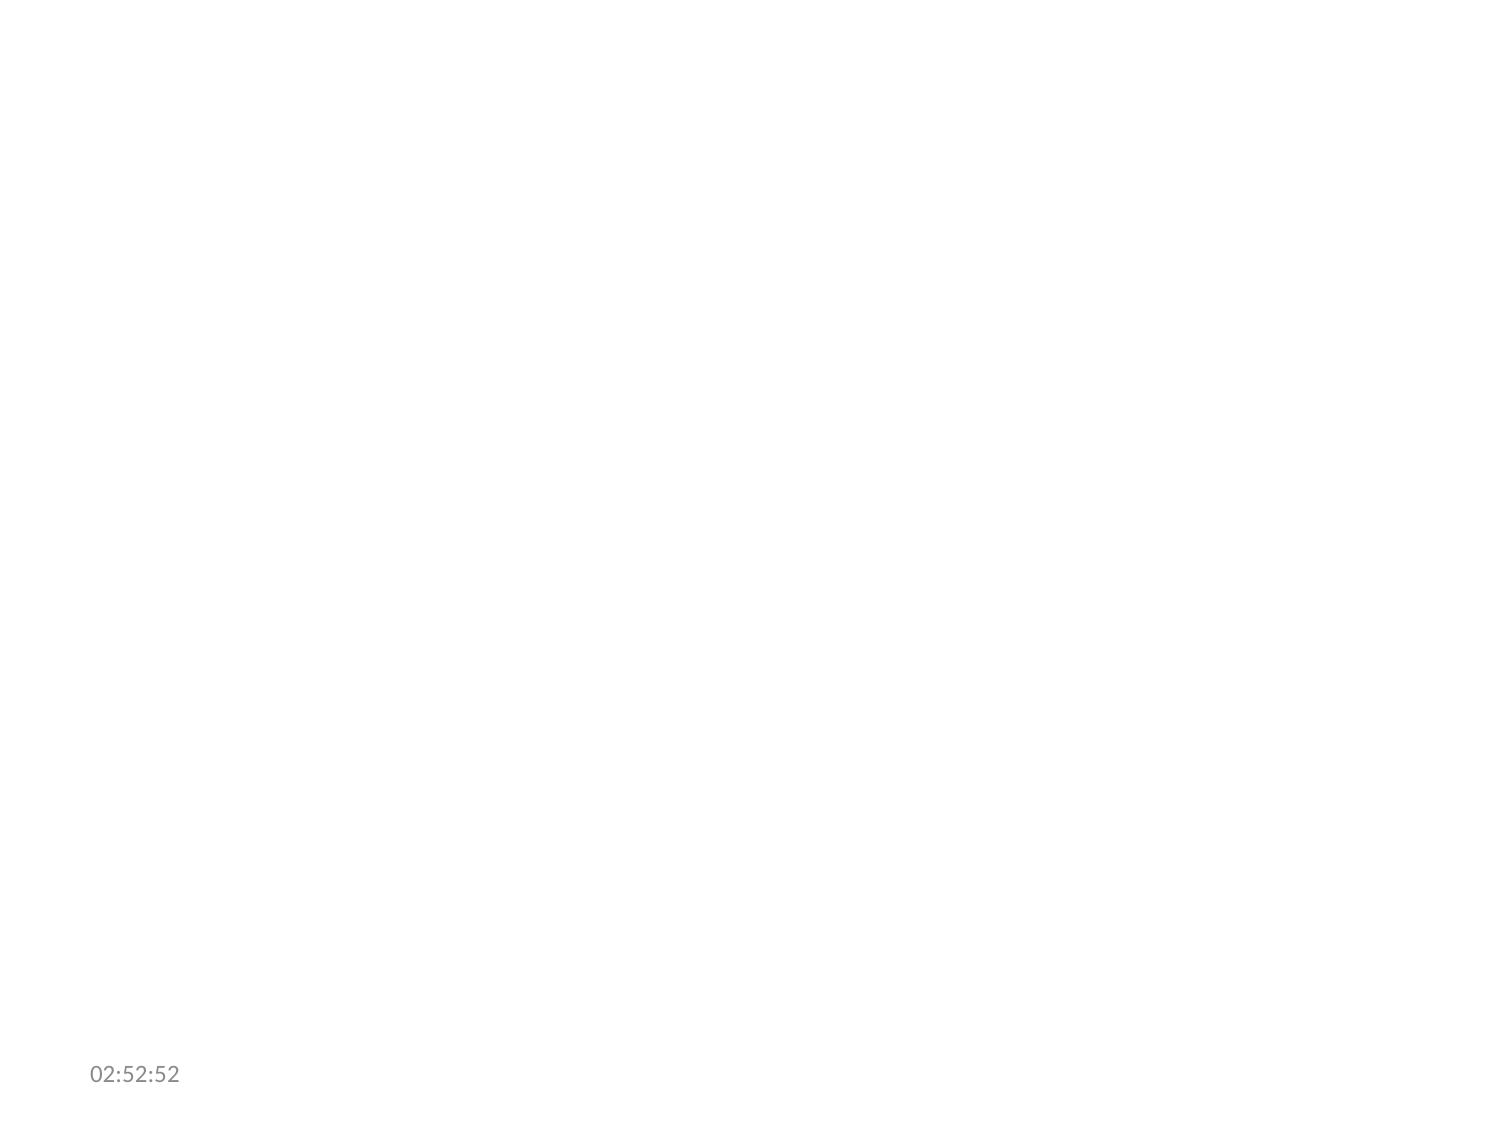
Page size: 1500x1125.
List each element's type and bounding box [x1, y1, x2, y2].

slide_number [75, 1042, 425, 1103]
